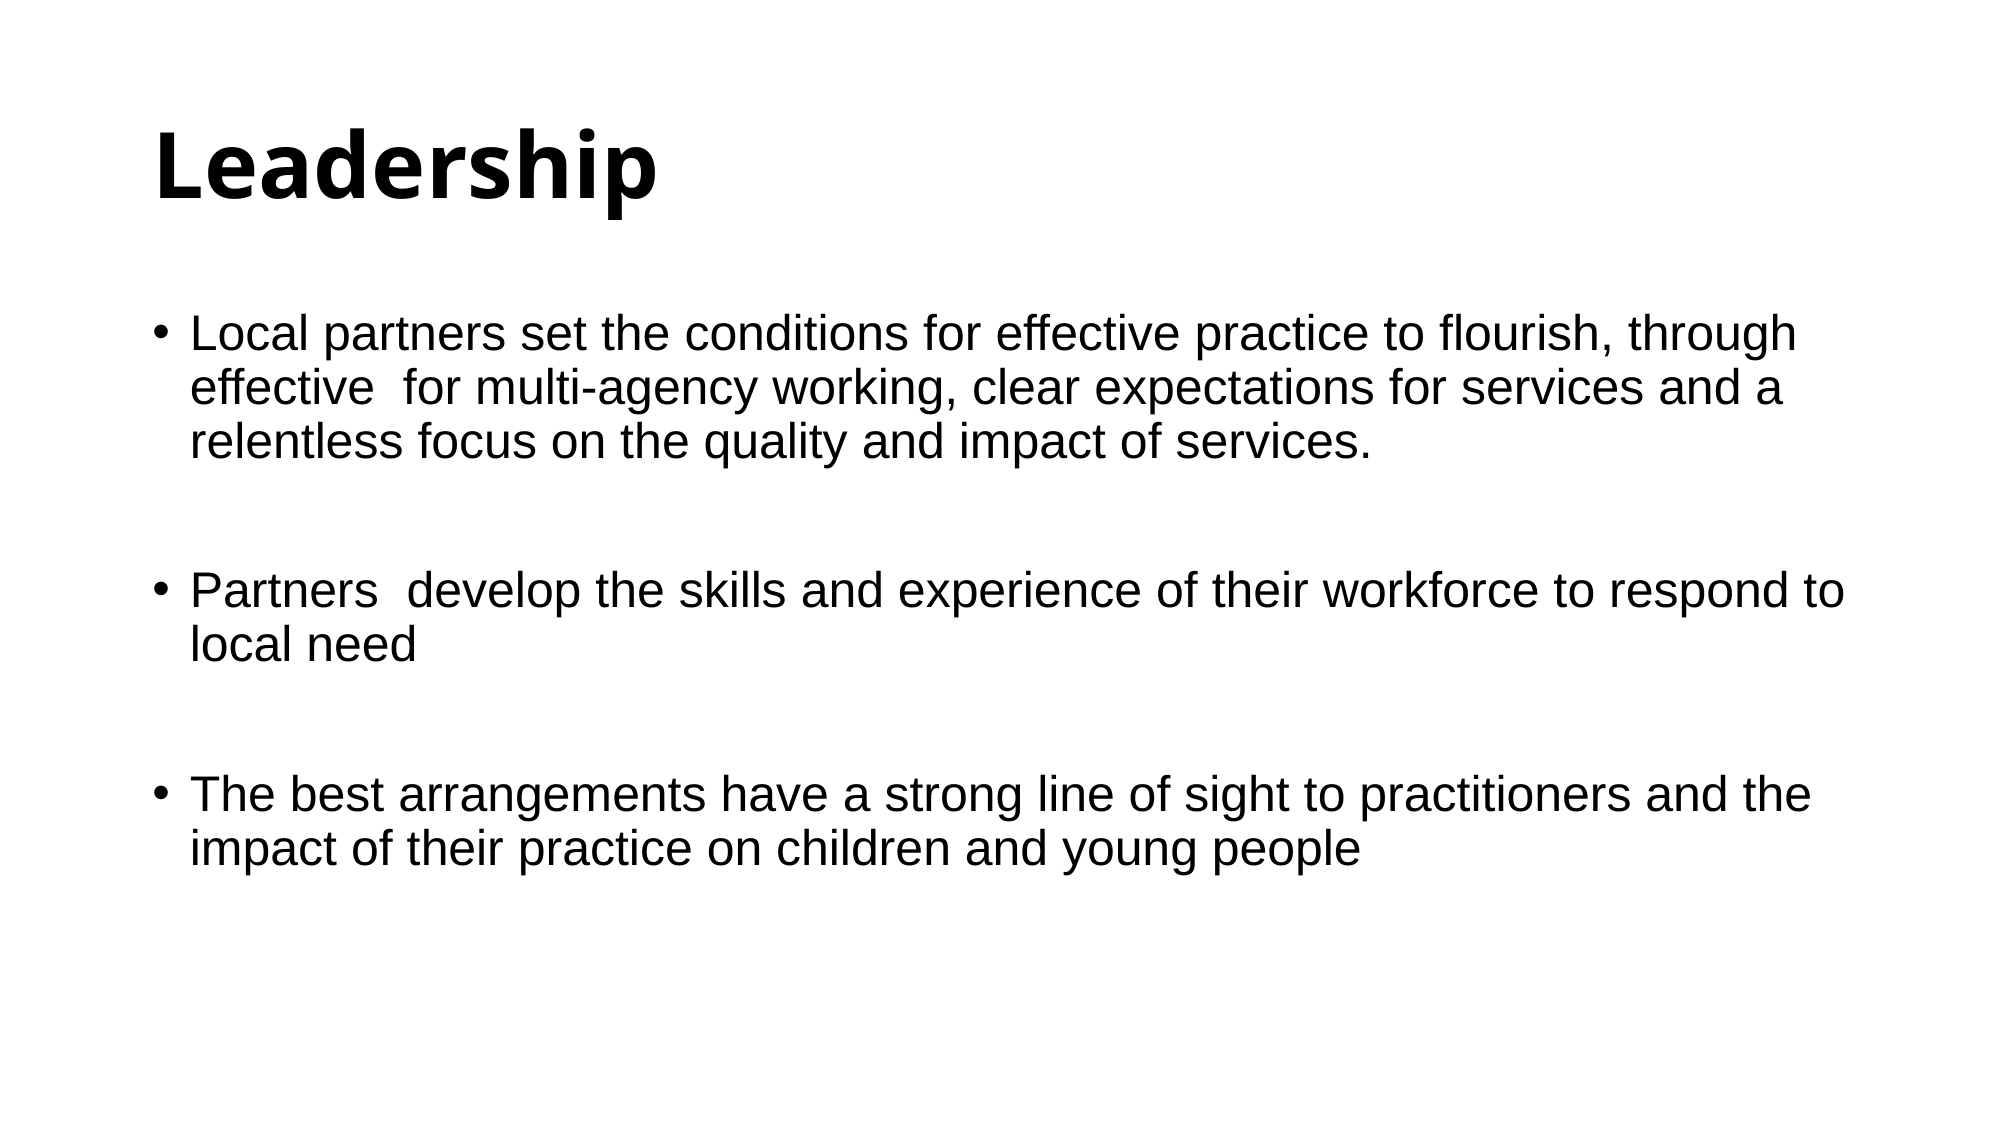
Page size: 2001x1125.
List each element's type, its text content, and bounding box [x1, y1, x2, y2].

title Leadership [137, 59, 1863, 278]
list Local partners set the conditions for effective practice to flourish, through effective for multi-agency working, clear expectations for services and a relentless focus on the quality and impact of services. Partners develop the skills and experience of their workforce to respond to local need The best arrangements have a strong line of sight to practitioners and the impact of their practice on children and young people [137, 299, 1863, 1014]
